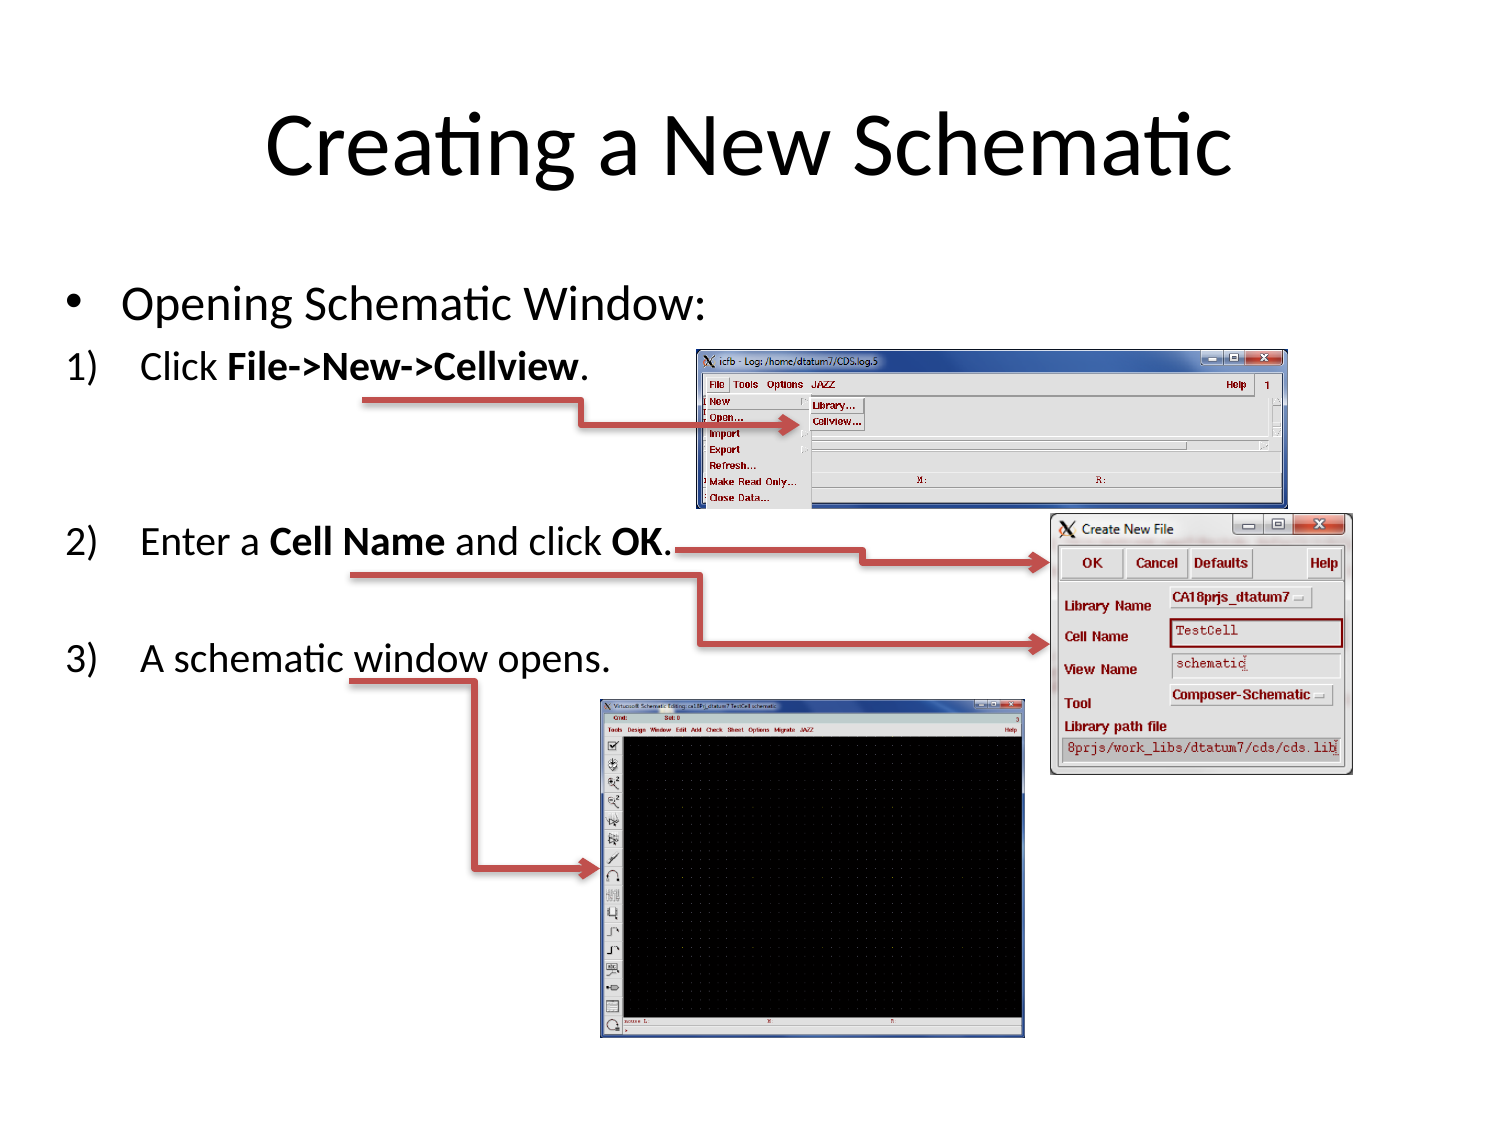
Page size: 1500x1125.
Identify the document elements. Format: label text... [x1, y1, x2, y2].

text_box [674, 549, 1051, 563]
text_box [349, 574, 1051, 645]
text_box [348, 680, 601, 869]
title Creating a New Schematic [75, 45, 1425, 233]
picture [1049, 512, 1353, 776]
list Opening Schematic Window: Click File->New->Cellview. Enter a Cell Name and click OK. A schematic window opens. [50, 262, 1475, 1005]
picture [695, 349, 1288, 510]
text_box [362, 399, 801, 426]
picture [599, 699, 1025, 1038]
